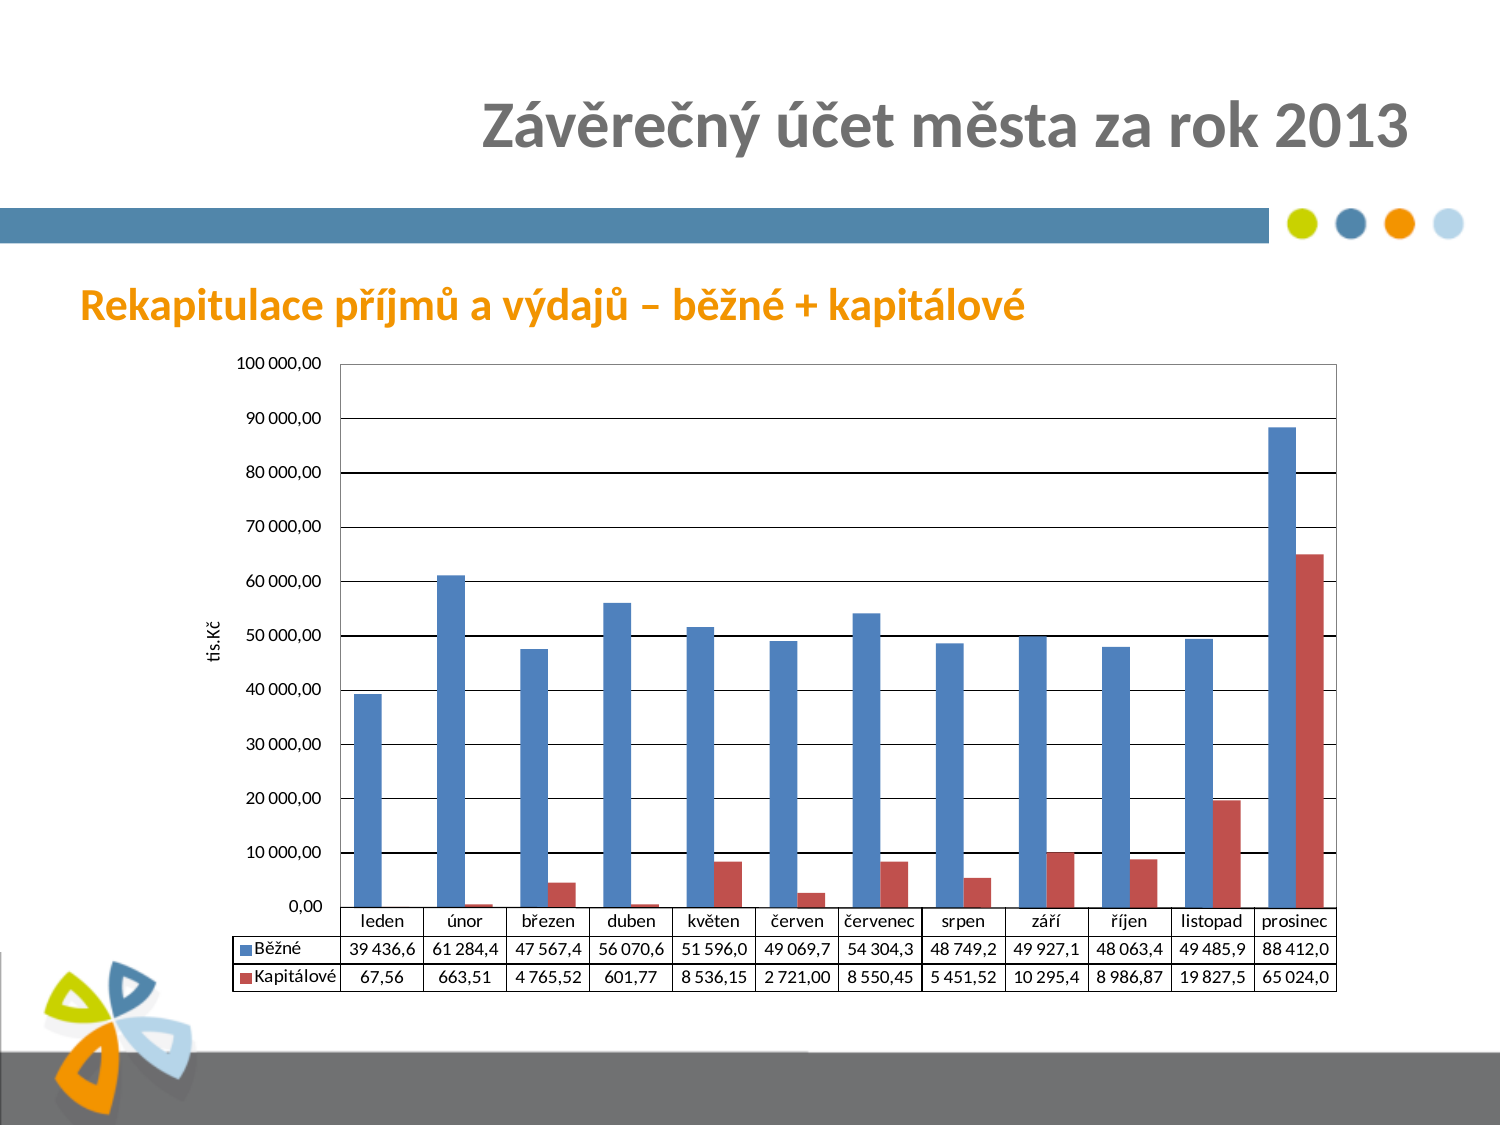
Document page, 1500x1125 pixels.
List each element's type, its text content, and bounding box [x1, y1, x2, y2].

picture [1269, 196, 1483, 256]
title Závěrečný účet města za rok 2013 [75, 45, 1425, 197]
picture [0, 326, 1500, 1125]
list Rekapitulace příjmů a výdajů – běžné + kapitálové [64, 267, 1447, 1012]
